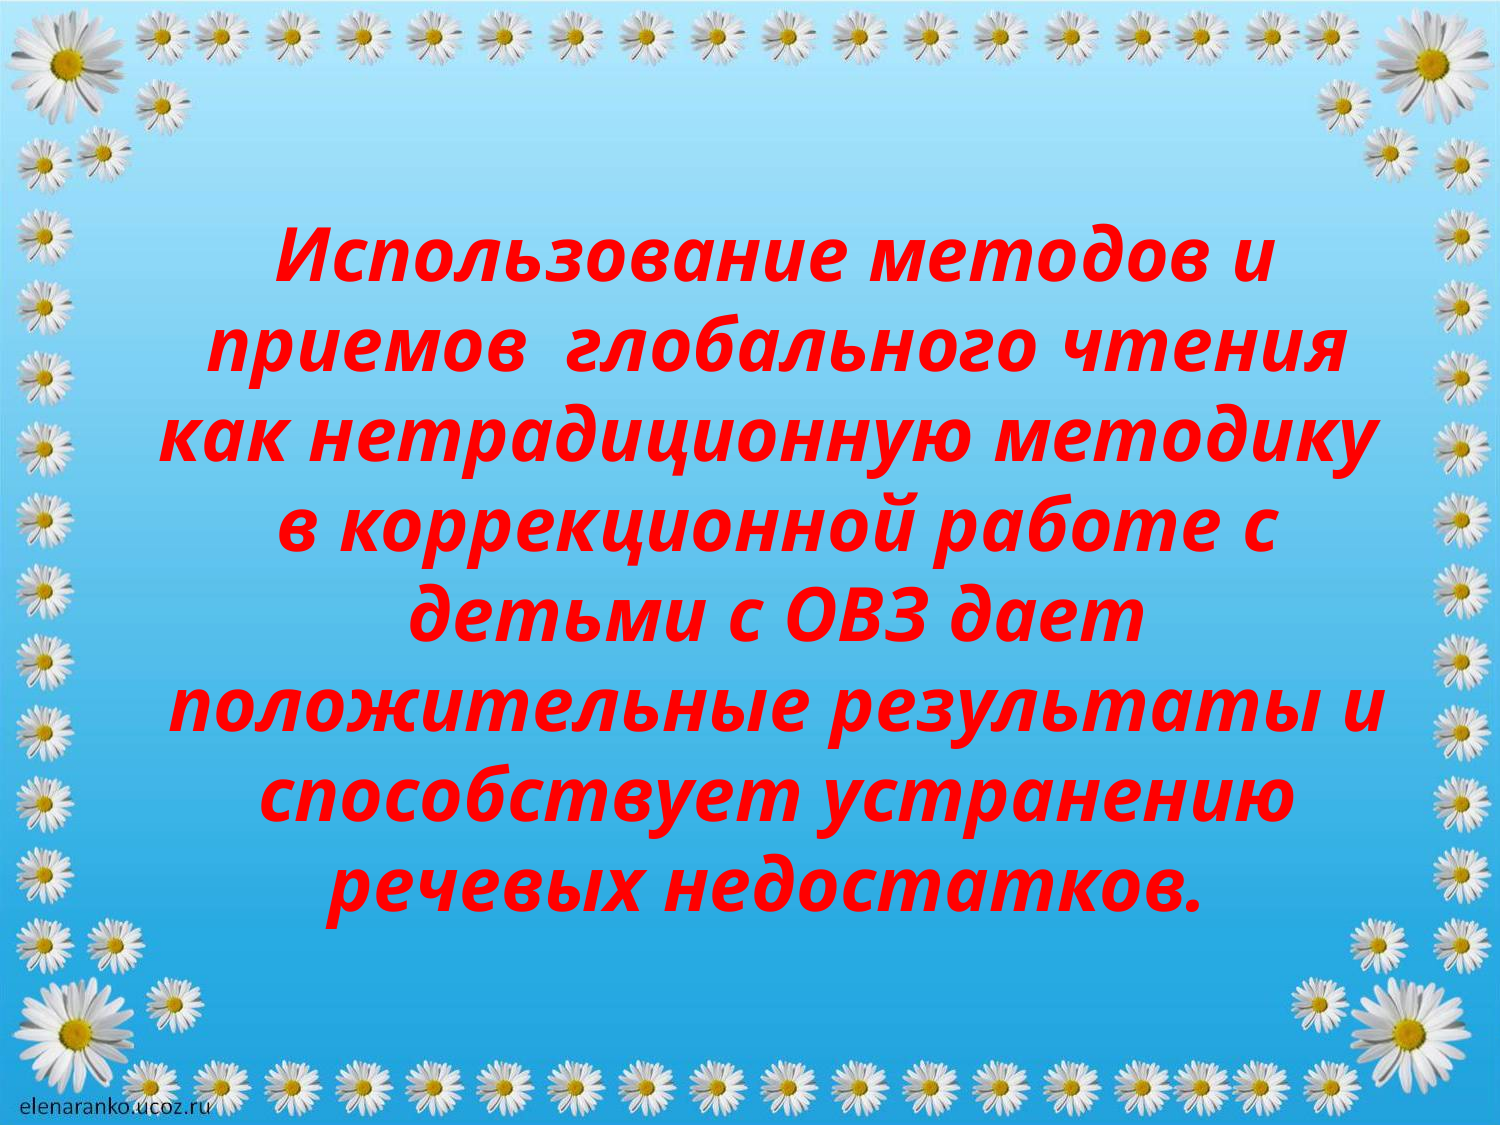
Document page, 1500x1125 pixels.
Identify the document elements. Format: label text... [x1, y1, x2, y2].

picture [0, 0, 1500, 1125]
list Использование методов и приемов глобального чтения как нетрадиционную методику в коррекционной работе с детьми с ОВЗ дает положительные результаты и способствует устранению речевых недостатков. [75, 199, 1425, 1005]
